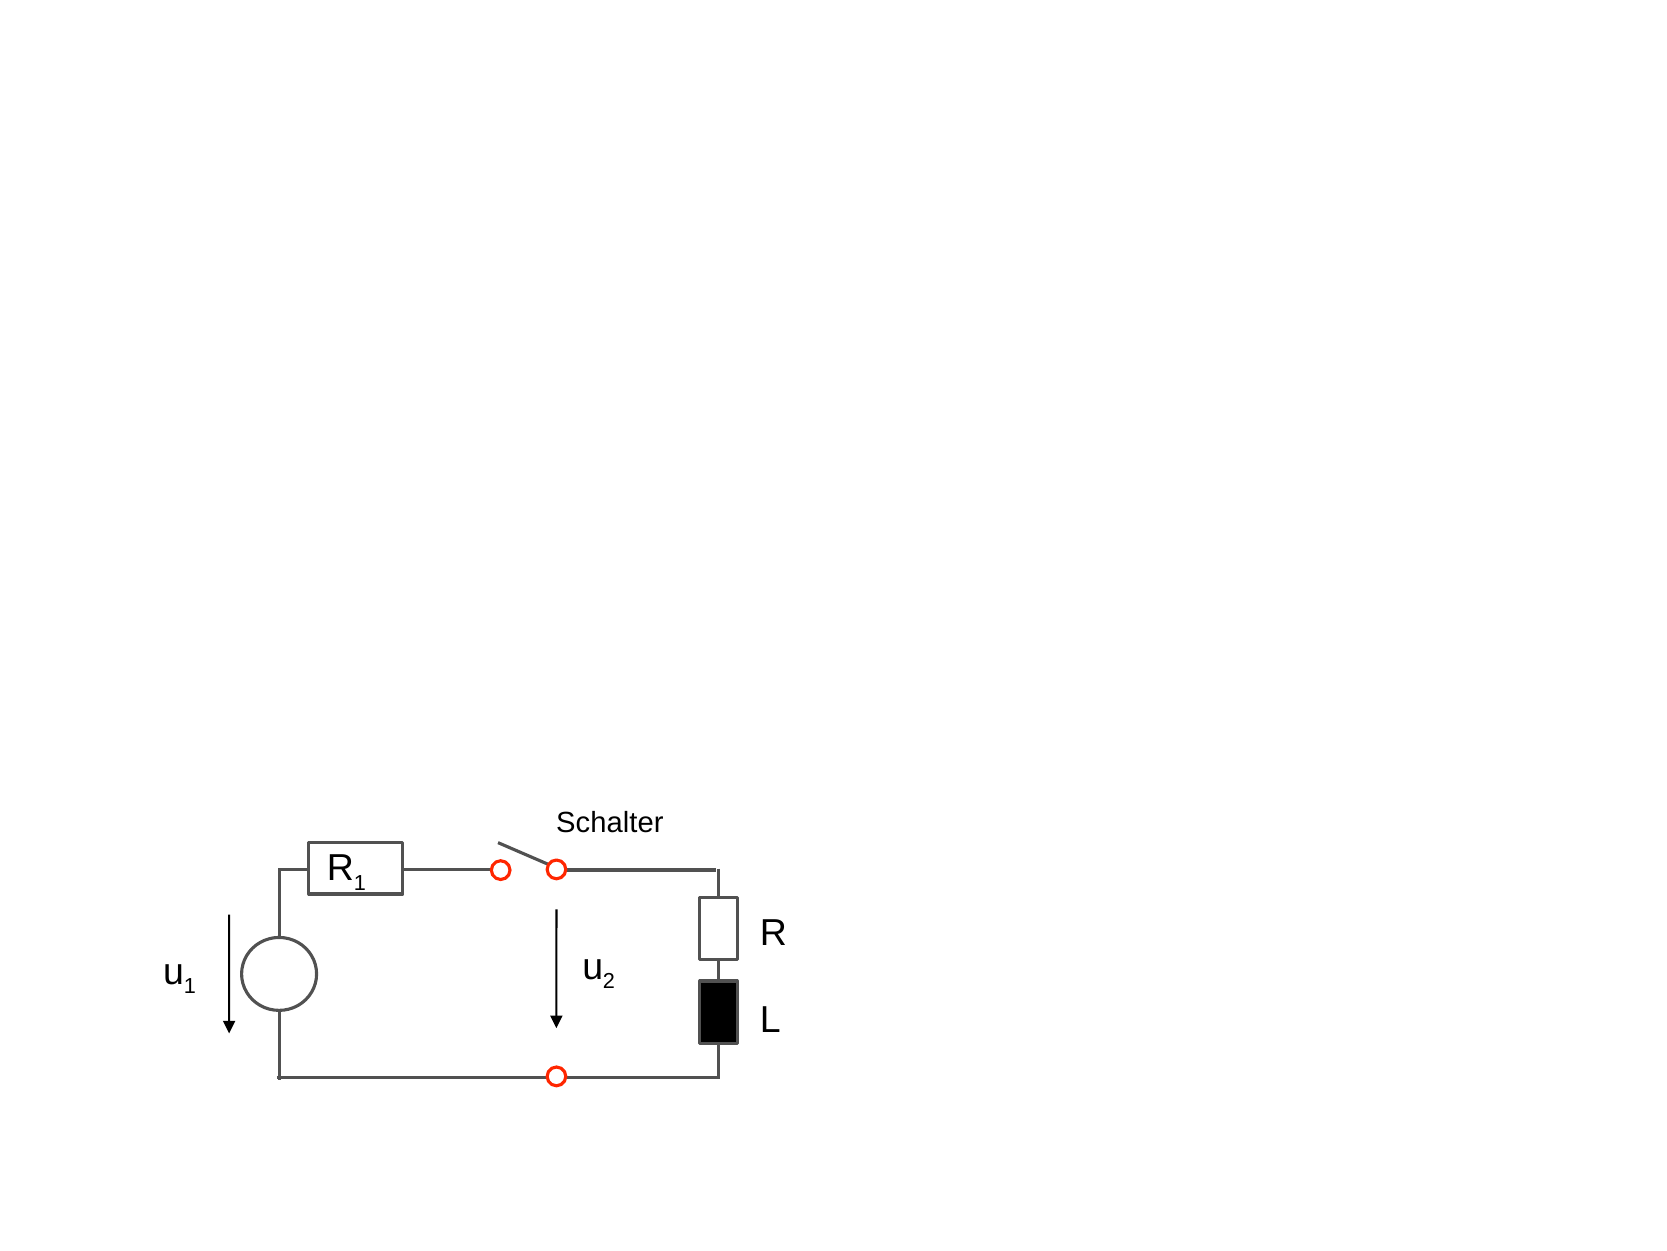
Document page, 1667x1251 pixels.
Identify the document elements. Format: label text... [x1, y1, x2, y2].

text_box Schalter [549, 796, 670, 844]
text_box R [744, 899, 797, 961]
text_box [308, 834, 410, 906]
text_box [241, 937, 317, 1011]
text_box [738, 918, 744, 940]
text_box u1 [230, 938, 234, 1010]
text_box [491, 860, 511, 880]
text_box u1 [148, 938, 229, 1010]
text_box [699, 897, 738, 960]
text_box [547, 860, 566, 879]
text_box u2 [567, 933, 653, 1005]
text_box [547, 1067, 566, 1086]
text_box [699, 981, 738, 1044]
text_box L [744, 986, 797, 1049]
text_box [222, 914, 236, 1034]
text_box [550, 909, 563, 1029]
